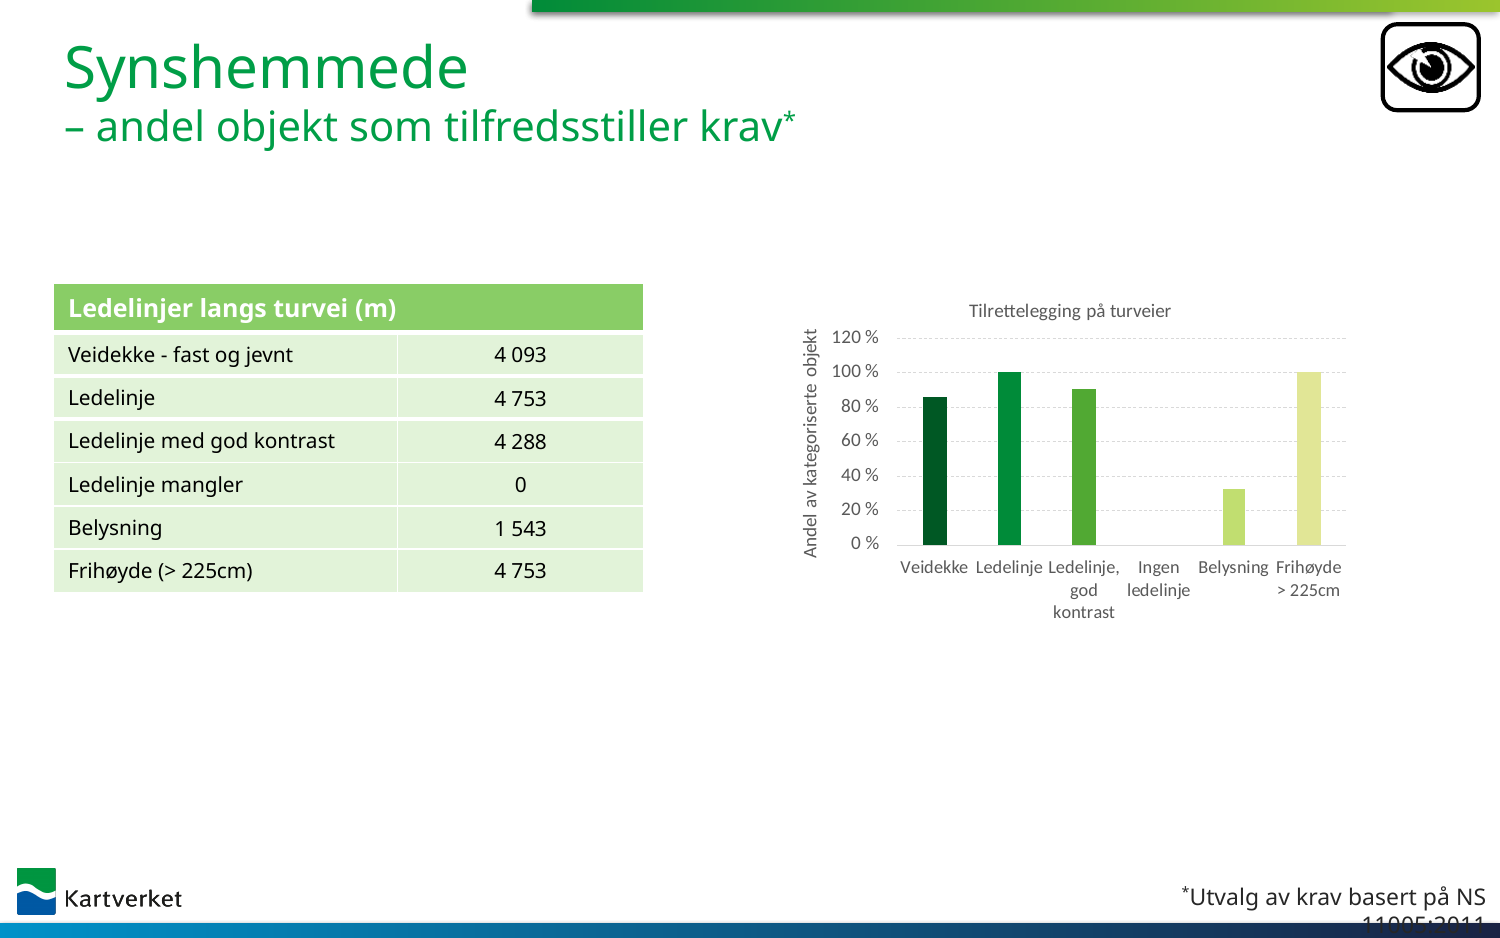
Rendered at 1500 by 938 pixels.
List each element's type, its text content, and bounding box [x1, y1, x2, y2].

table_header Ledelinjer langs turvei (m) [54, 284, 643, 330]
text_box Synshemmede – andel objekt som tilfredsstiller krav* [49, 24, 1431, 158]
table_cell 0 [398, 463, 643, 505]
table_cell Belysning [54, 507, 397, 548]
table_cell 4 753 [398, 378, 643, 417]
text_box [1382, 24, 1480, 111]
table_cell Frihøyde (> 225cm) [54, 550, 397, 592]
text_box *Utvalg av krav basert på NS 11005:2011 [1068, 873, 1500, 938]
table_cell 4 288 [398, 421, 643, 462]
picture [791, 291, 1349, 630]
table_cell Veidekke - fast og jevnt [54, 335, 397, 374]
table_cell 4 093 [398, 335, 643, 374]
table_cell Ledelinje med god kontrast [54, 421, 397, 462]
table_cell 4 753 [398, 550, 643, 592]
table_cell Ledelinje [54, 378, 397, 417]
table_cell Ledelinje mangler [54, 463, 397, 505]
table_cell 1 543 [398, 507, 643, 548]
